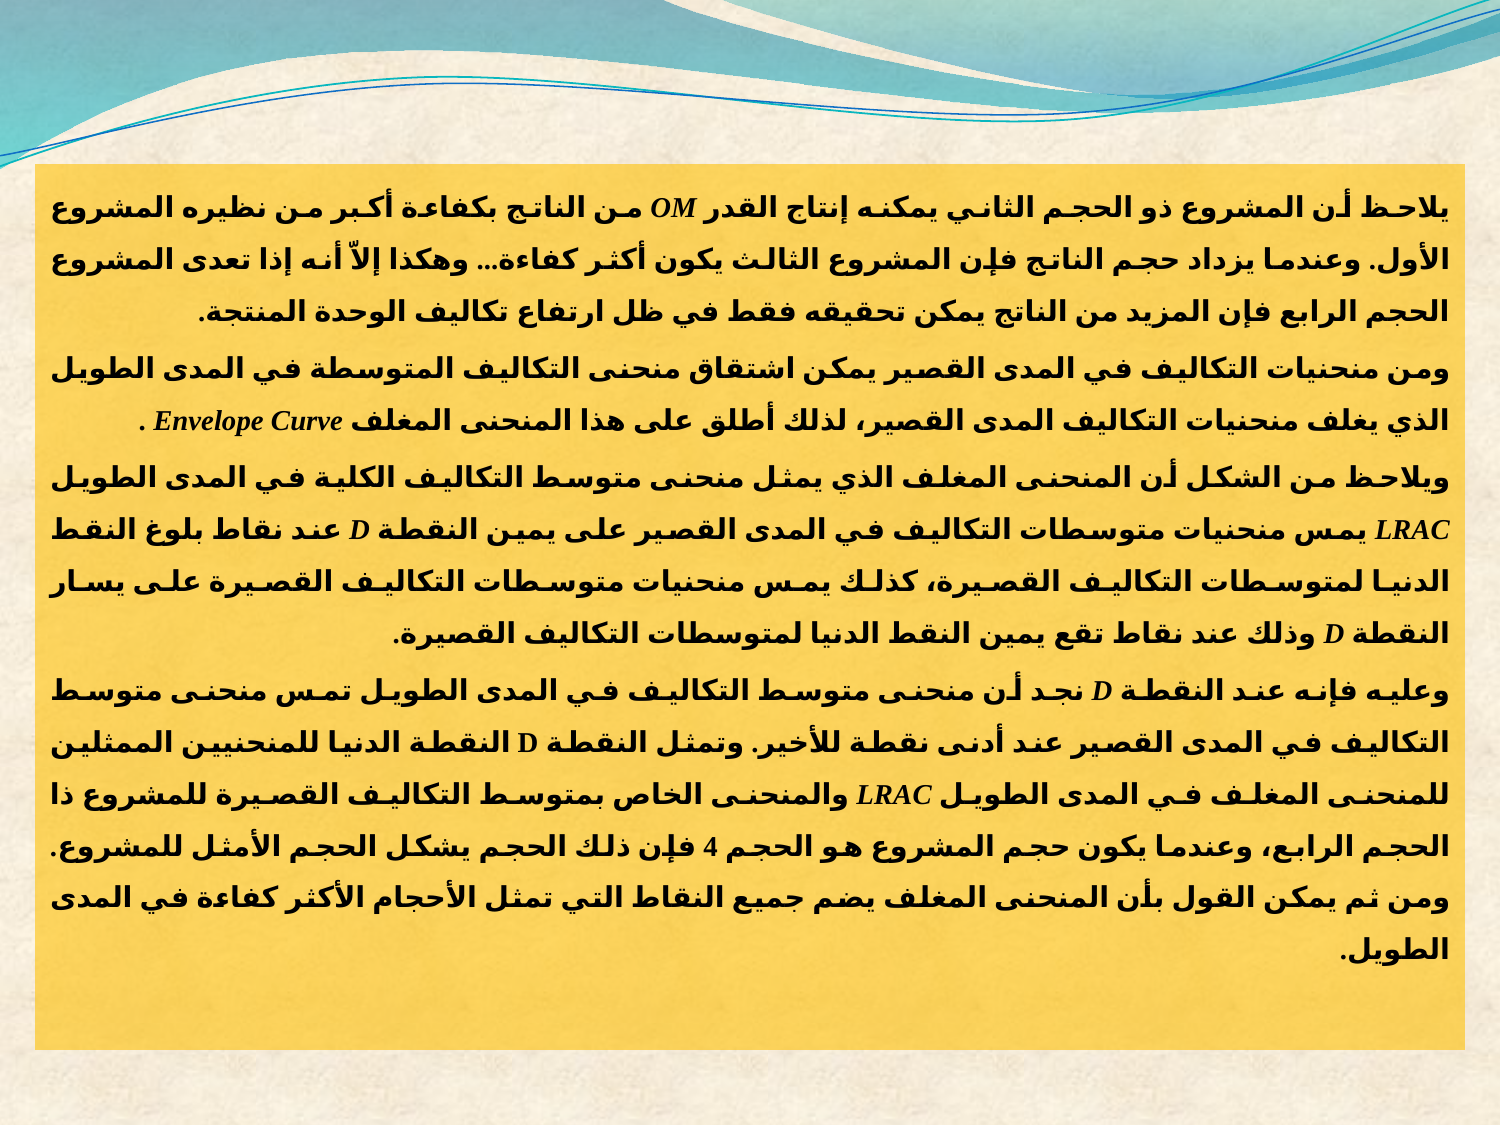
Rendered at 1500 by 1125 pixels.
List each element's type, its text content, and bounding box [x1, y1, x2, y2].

list يلاحظ أن المشروع ذو الحجم الثاني يمكنه إنتاج القدر OM من الناتج بكفاءة أكبر من نظيره المشروع الأول. وعندما يزداد حجم الناتج فإن المشروع الثالث يكون أكثر كفاءة... وهكذا إلاّ أنه إذا تعدى المشروع الحجم الرابع فإن المزيد من الناتج يمكن تحقيقه فقط في ظل ارتفاع تكاليف الوحدة المنتجة. ومن منحنيات التكاليف في المدى القصير يمكن اشتقاق منحنى التكاليف المتوسطة في المدى الطويل الذي يغلف منحنيات التكاليف المدى القصير، لذلك أطلق على هذا المنحنى المغلف Envelope Curve . ويلاحظ من الشكل أن المنحنى المغلف الذي يمثل منحنى متوسط التكاليف الكلية في المدى الطويل LRAC يمس منحنيات متوسطات التكاليف في المدى القصير على يمين النقطة D عند نقاط بلوغ النقط الدنيا لمتوسطات التكاليف القصيرة، كذلك يمس منحنيات متوسطات التكاليف القصيرة على يسار النقطة D وذلك عند نقاط تقع يمين النقط الدنيا لمتوسطات التكاليف القصيرة. وعليه فإنه عند النقطة D نجد أن منحنى متوسط التكاليف في المدى الطويل تمس منحنى متوسط التكاليف في المدى القصير عند أدنى نقطة للأخير. وتمثل النقطة D النقطة الدنيا للمنحنيين الممثلين للمنحنى المغلف في المدى الطويل LRAC والمنحنى الخاص بمتوسط التكاليف القصيرة للمشروع ذا الحجم الرابع، وعندما يكون حجم المشروع هو الحجم 4 فإن ذلك الحجم يشكل الحجم الأمثل للمشروع. ومن ثم يمكن القول بأن المنحنى المغلف يضم جميع النقاط التي تمثل الأحجام الأكثر كفاءة في المدى الطويل. [35, 164, 1465, 1050]
